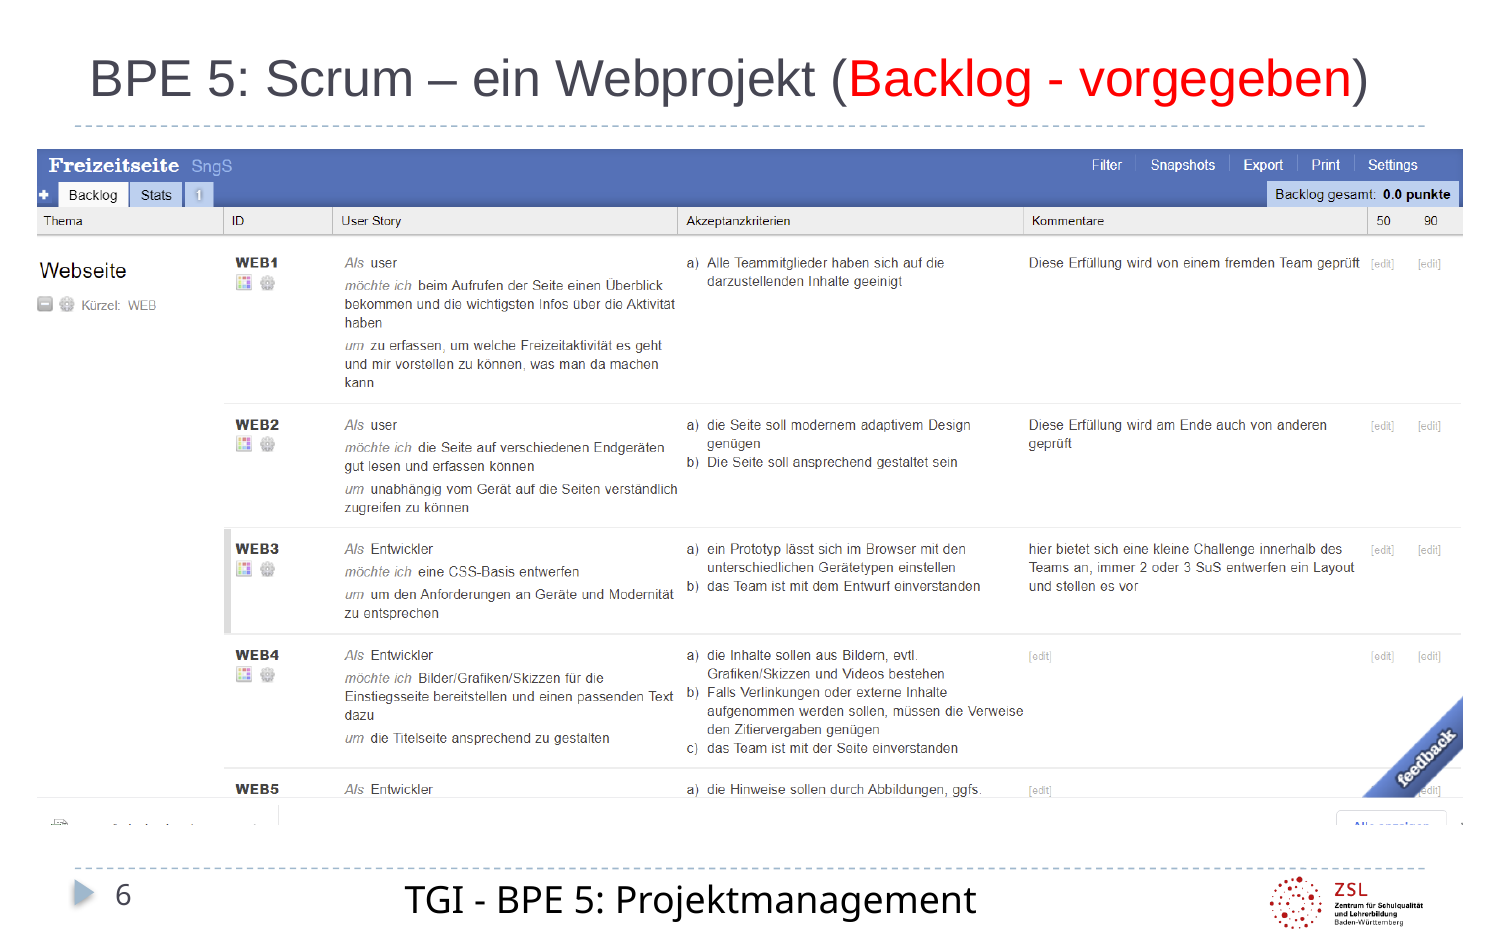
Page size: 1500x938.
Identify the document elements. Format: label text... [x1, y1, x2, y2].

picture [1269, 875, 1424, 930]
title BPE 5: Scrum – ein Webprojekt (Backlog - vorgegeben) [75, 31, 1425, 115]
picture [37, 149, 1463, 825]
slide_number 6 [100, 868, 336, 919]
footer TGI - BPE 5: Projektmanagement [336, 868, 1046, 919]
